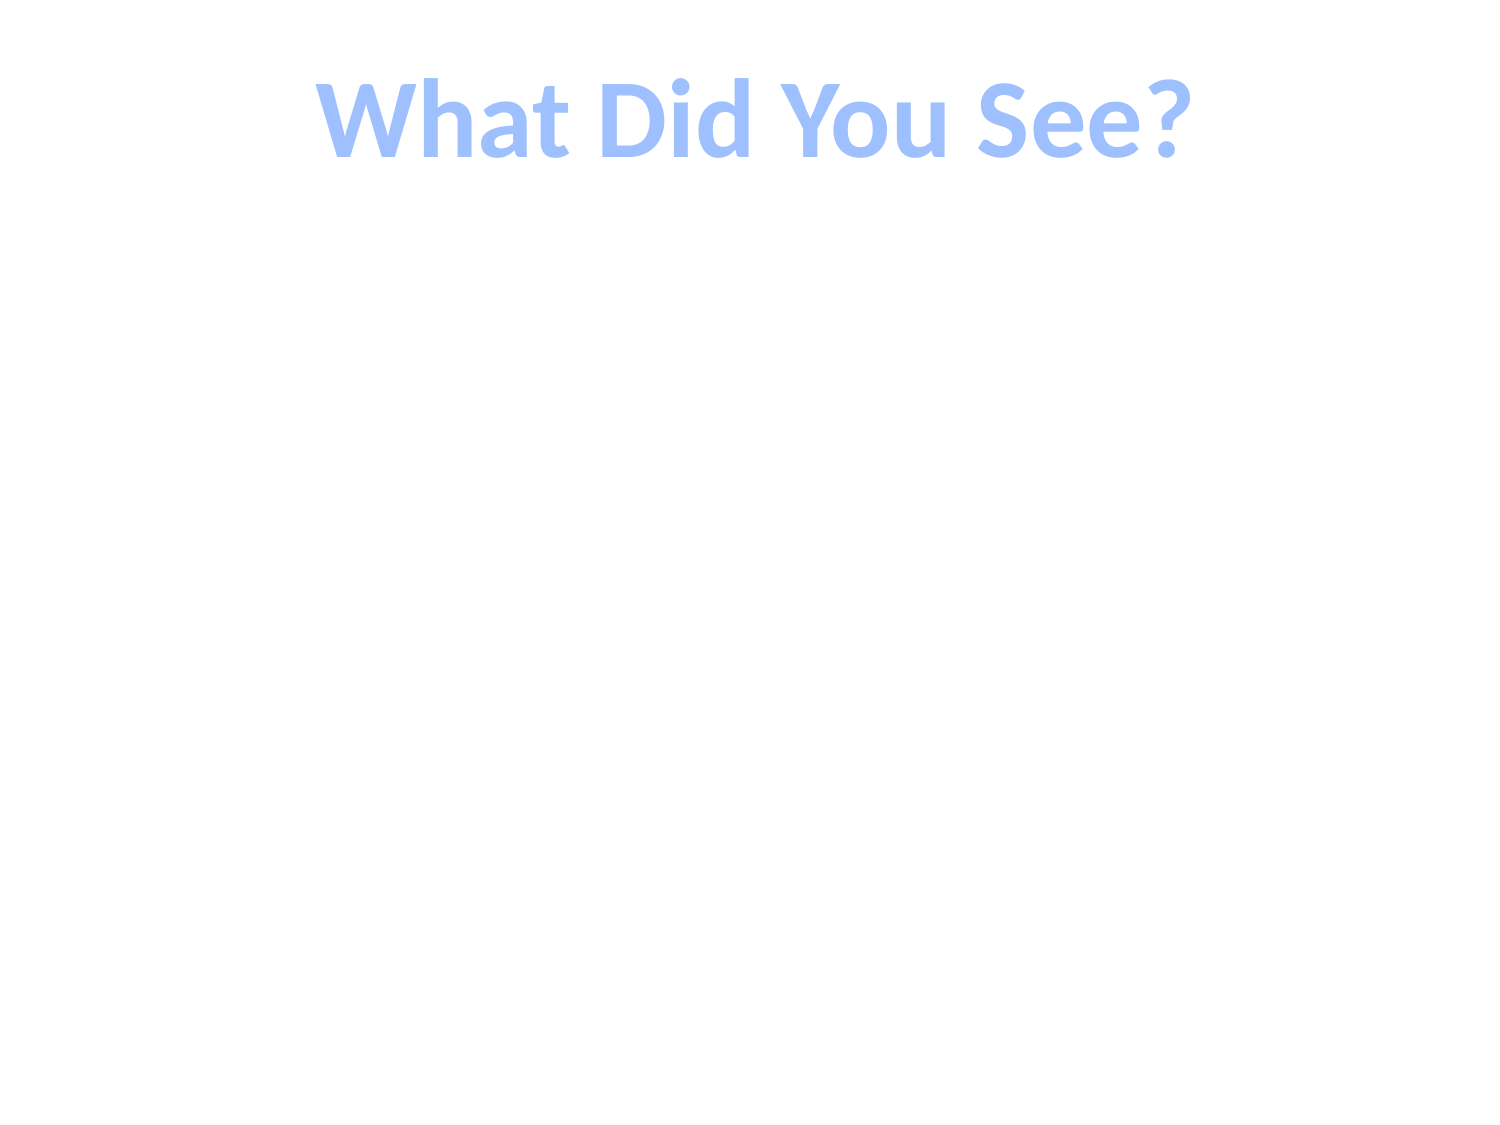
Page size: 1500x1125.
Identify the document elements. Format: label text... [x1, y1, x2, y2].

text_box What Did You See? [300, 37, 1212, 188]
